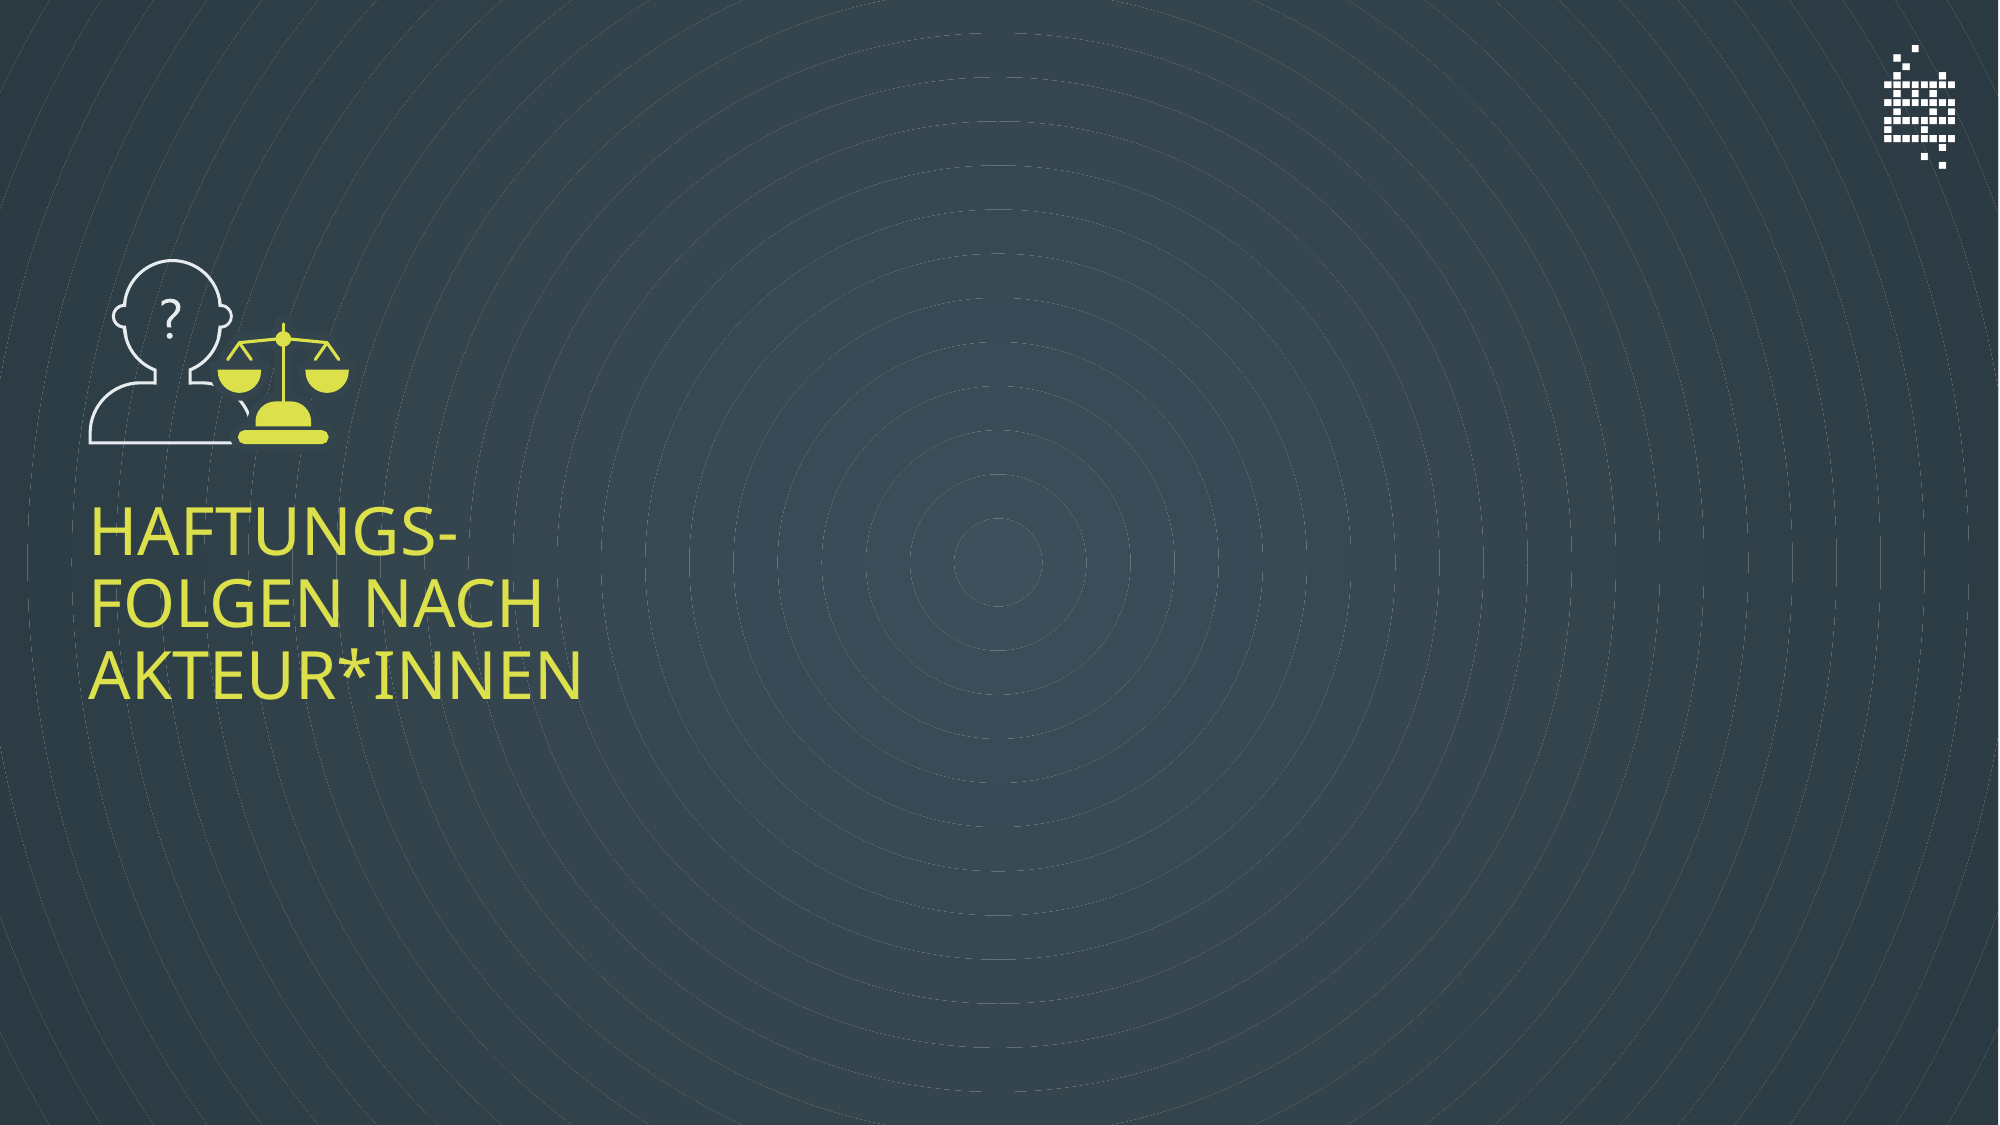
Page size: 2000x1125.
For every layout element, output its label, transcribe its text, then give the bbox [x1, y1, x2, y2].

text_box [217, 321, 349, 445]
text_box Haftungs- folgen nach Akteur*innen [88, 498, 647, 715]
picture [1884, 45, 1955, 169]
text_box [88, 258, 254, 445]
text_box [0, 0, 2000, 1125]
